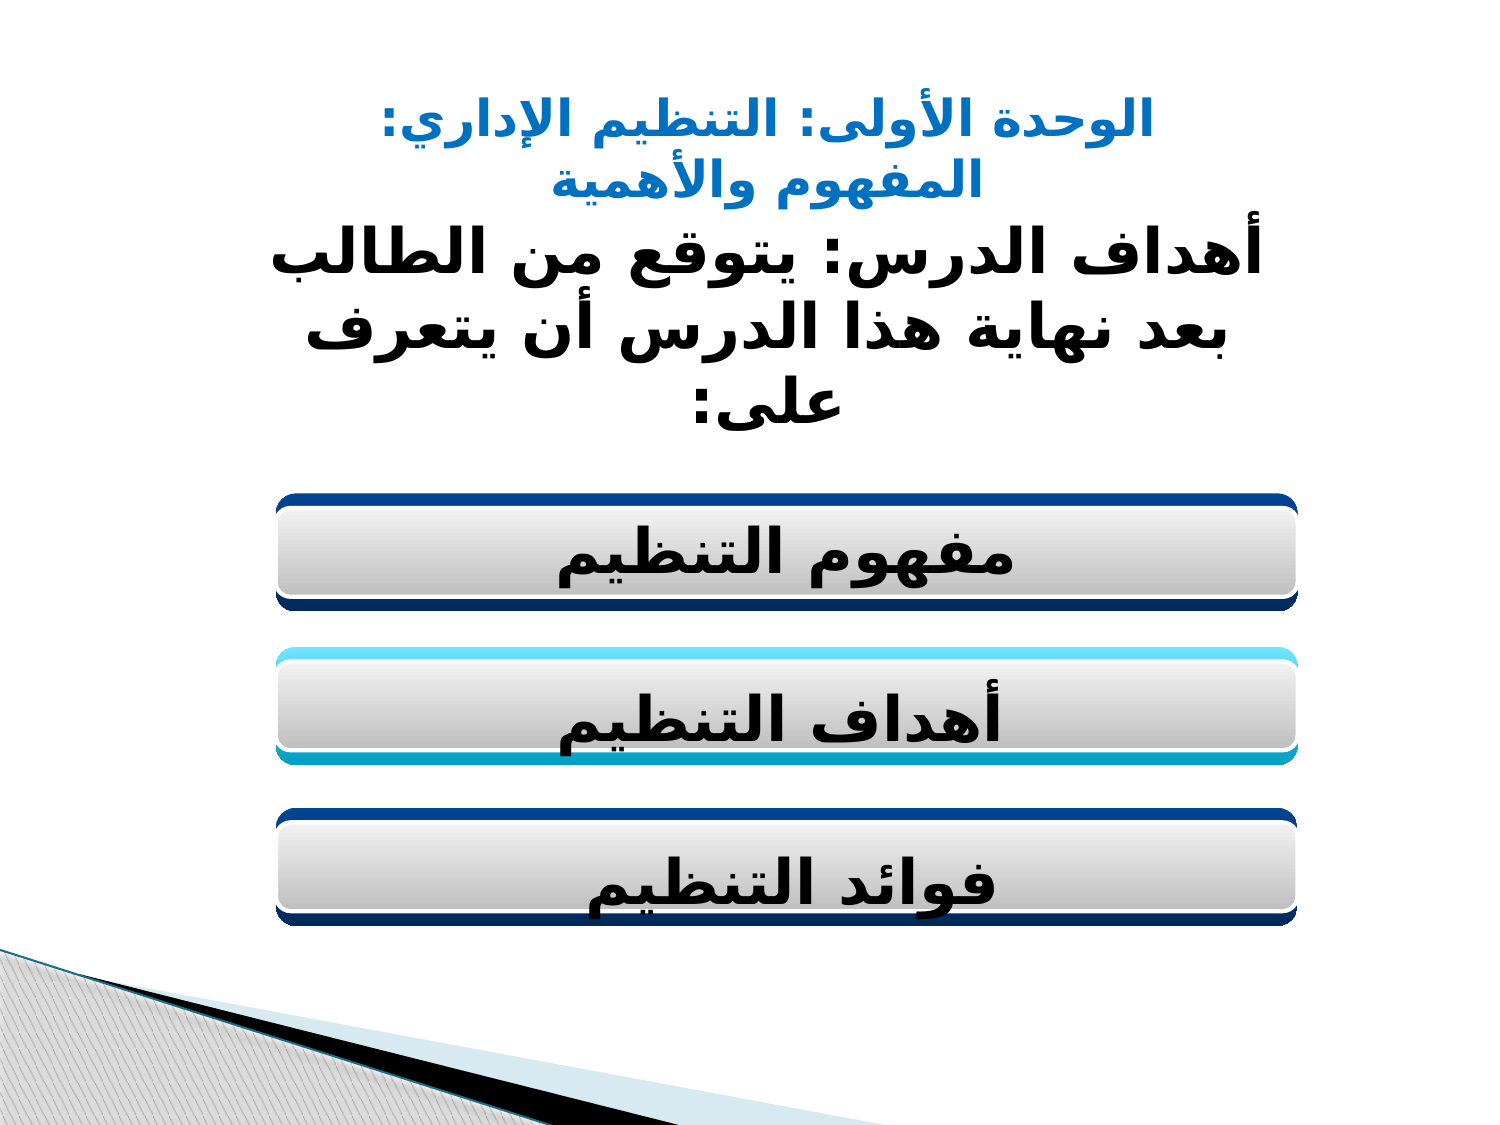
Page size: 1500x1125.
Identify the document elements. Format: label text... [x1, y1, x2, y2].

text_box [275, 807, 1298, 926]
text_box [275, 646, 1298, 766]
text_box الوحدة الأولى: التنظيم الإداري: المفهوم والأهمية [286, 78, 1250, 203]
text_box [275, 493, 1298, 612]
text_box أهداف الدرس: يتوقع من الطالب بعد نهاية هذا الدرس أن يتعرف على: [211, 203, 1325, 443]
